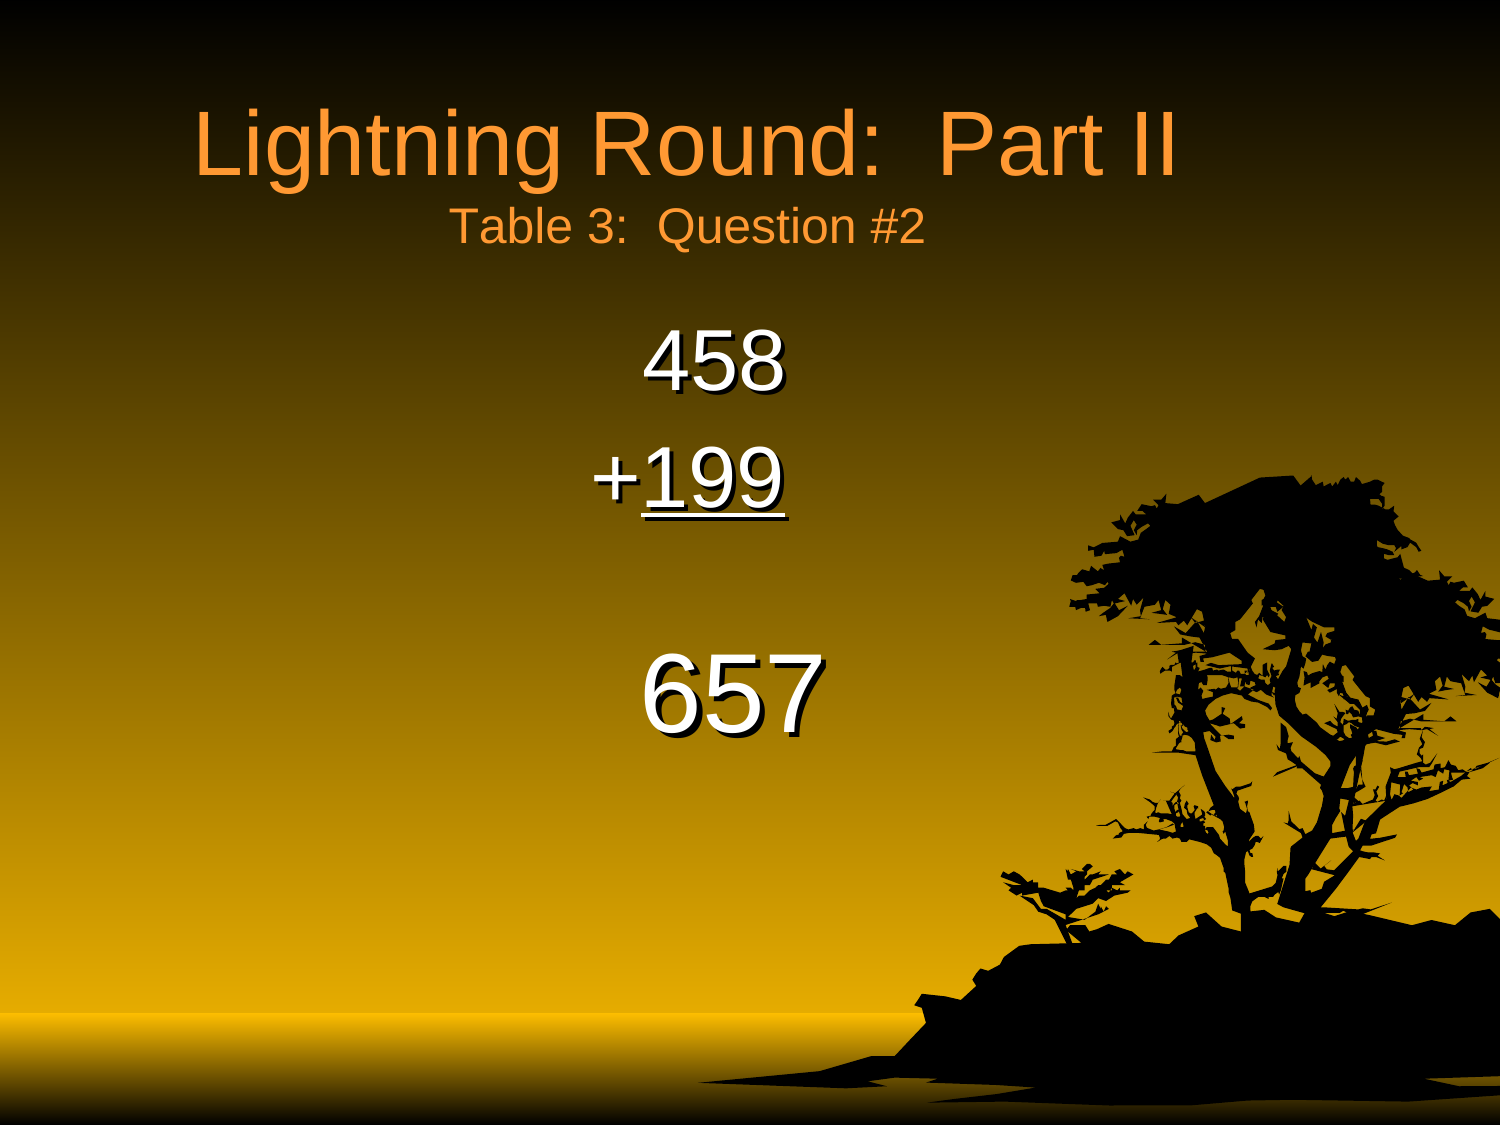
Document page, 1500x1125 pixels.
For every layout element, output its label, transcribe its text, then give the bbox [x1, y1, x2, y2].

text_box 657 [562, 612, 875, 763]
list 458 +199 [50, 299, 1325, 650]
title Lightning Round: Part II Table 3: Question #2 [50, 74, 1325, 263]
